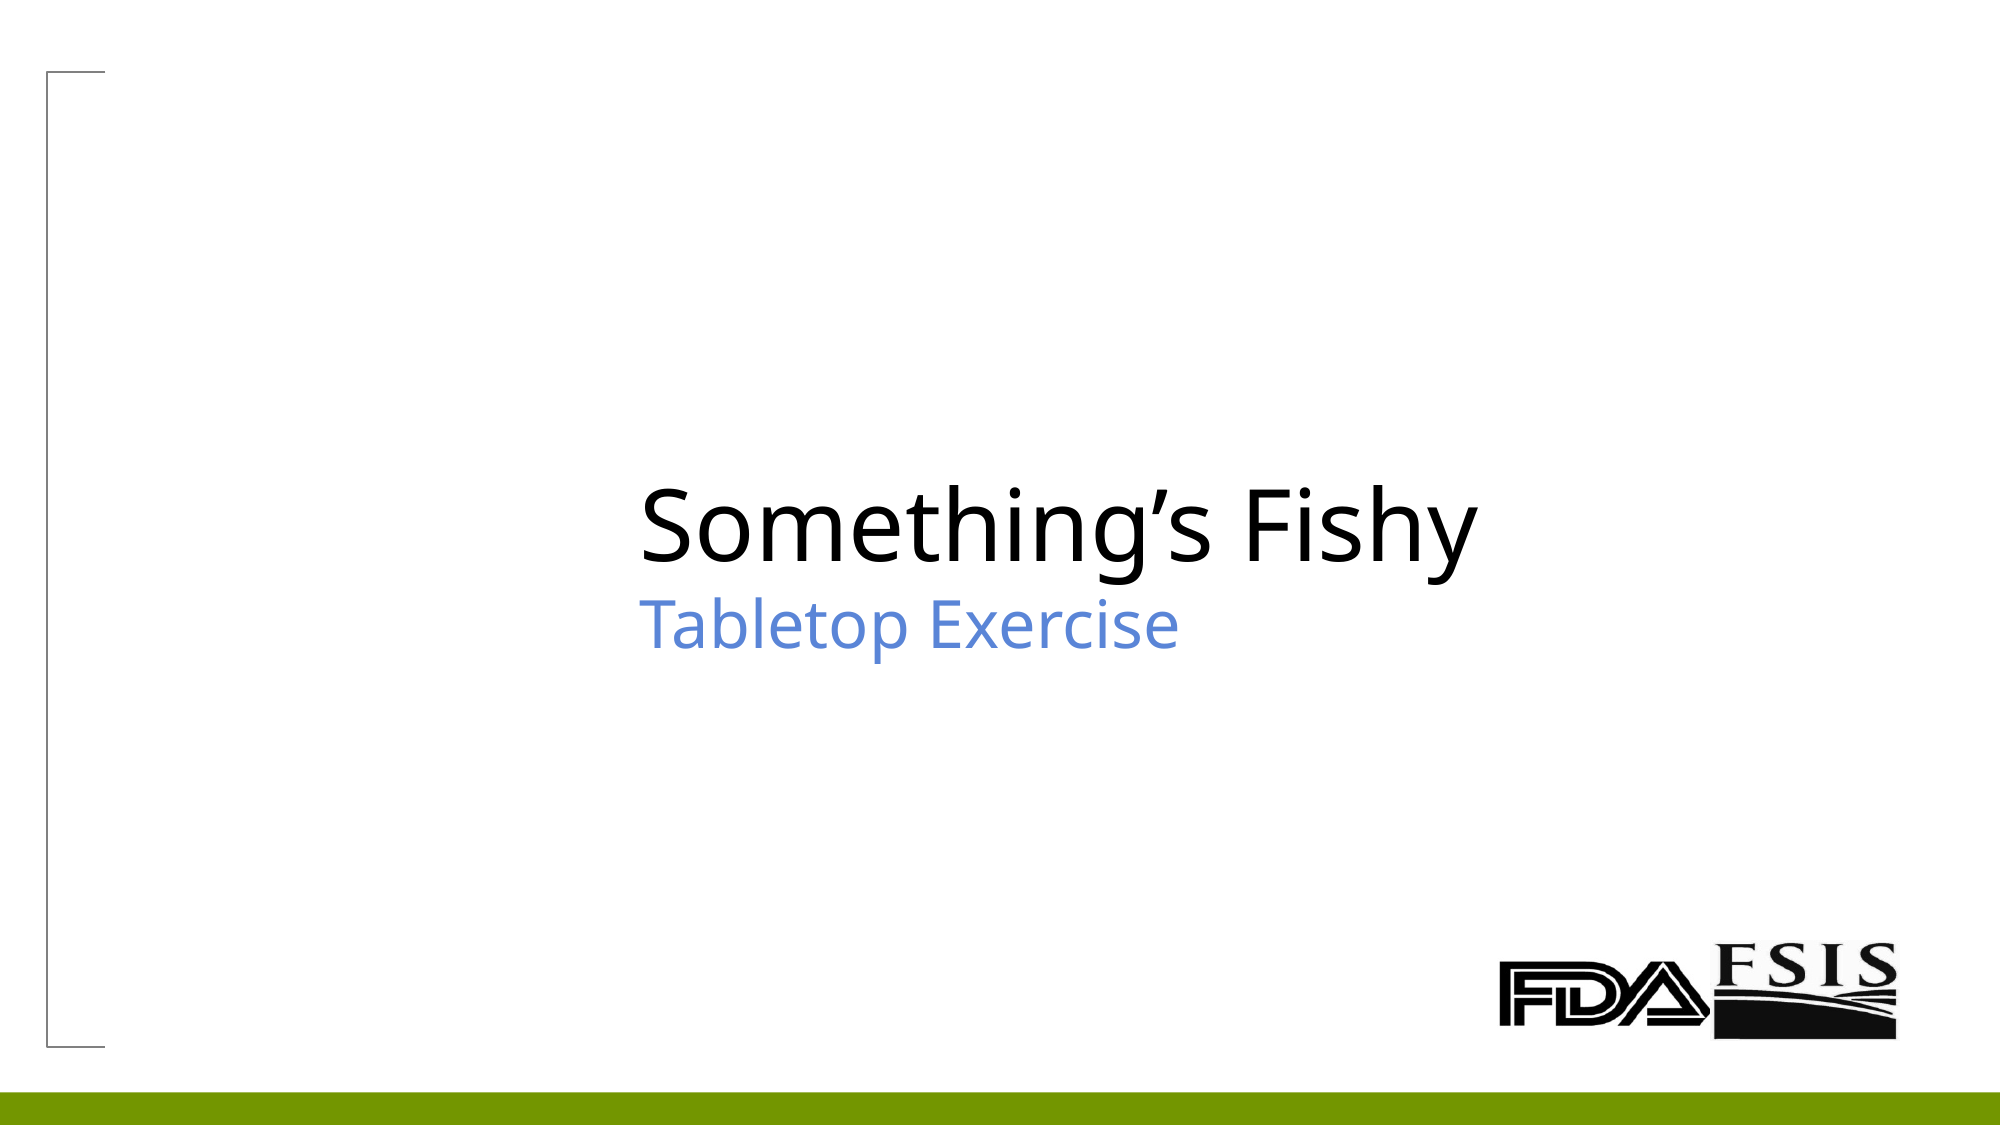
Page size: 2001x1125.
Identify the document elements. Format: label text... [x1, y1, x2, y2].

title Something’s Fishy Tabletop Exercise [624, 440, 1638, 683]
picture [1489, 935, 1900, 1046]
